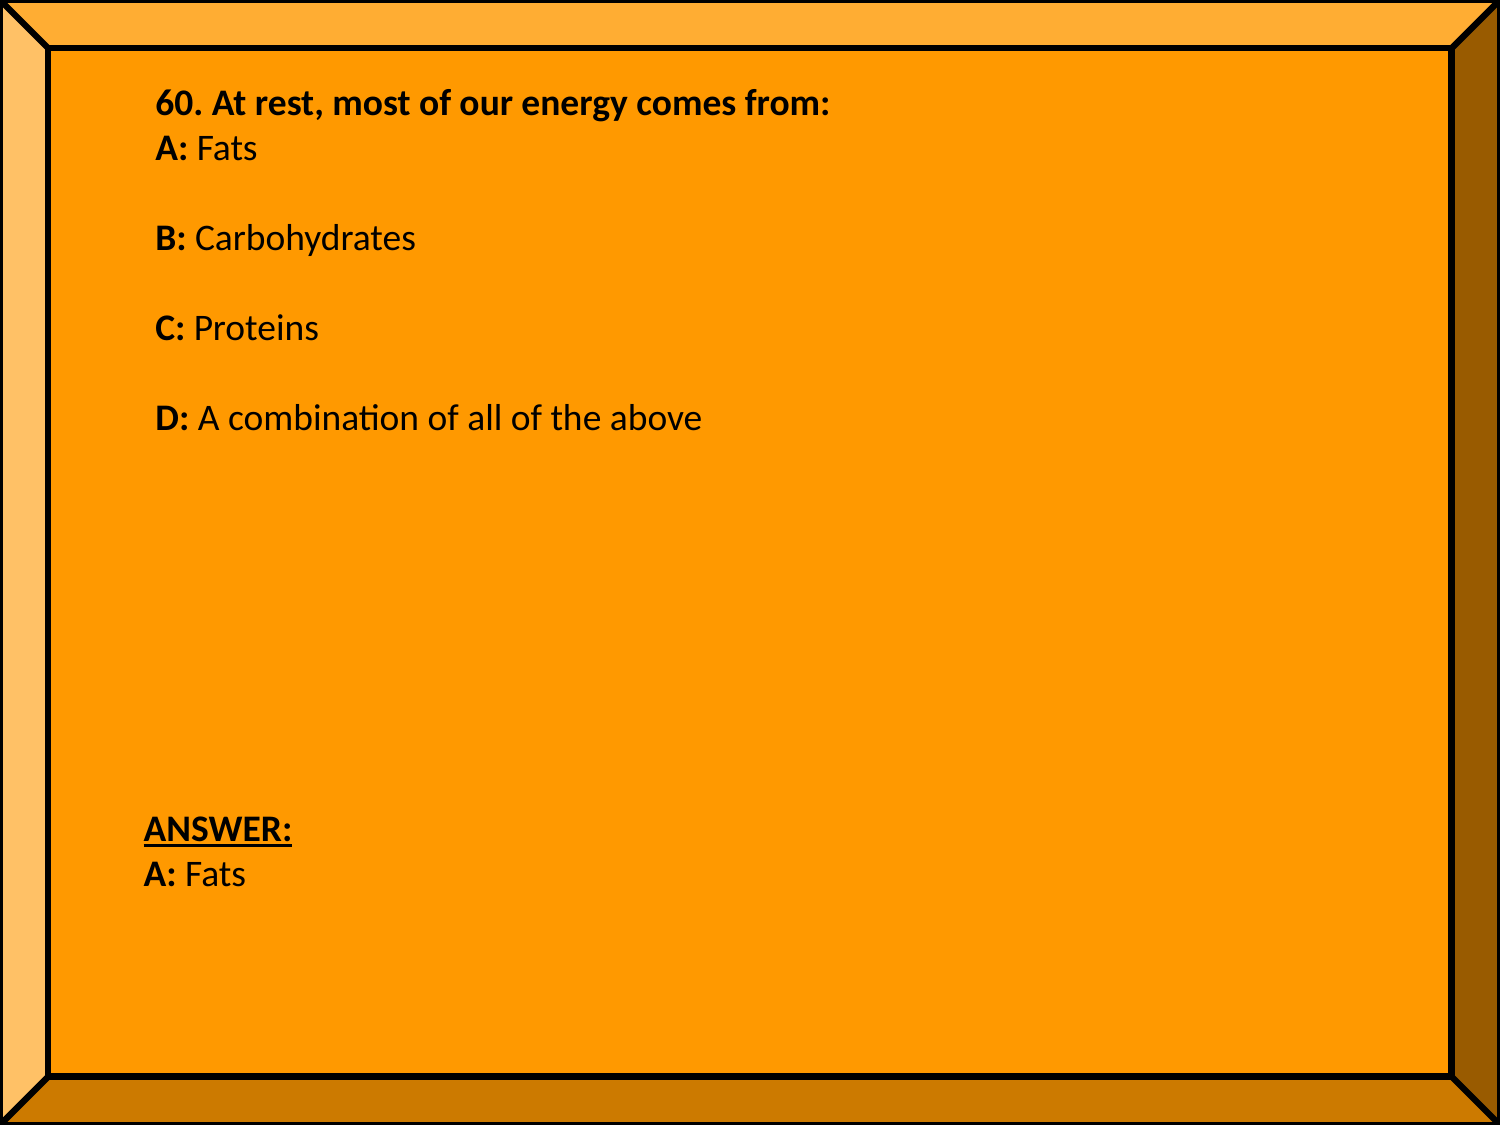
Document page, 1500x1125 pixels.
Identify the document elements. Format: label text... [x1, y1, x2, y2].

text_box 60. At rest, most of our energy comes from: A: Fats B: Carbohydrates C: Proteins D: A combination of all of the above [140, 70, 1371, 490]
text_box ANSWER: A: Fats [128, 796, 1383, 947]
